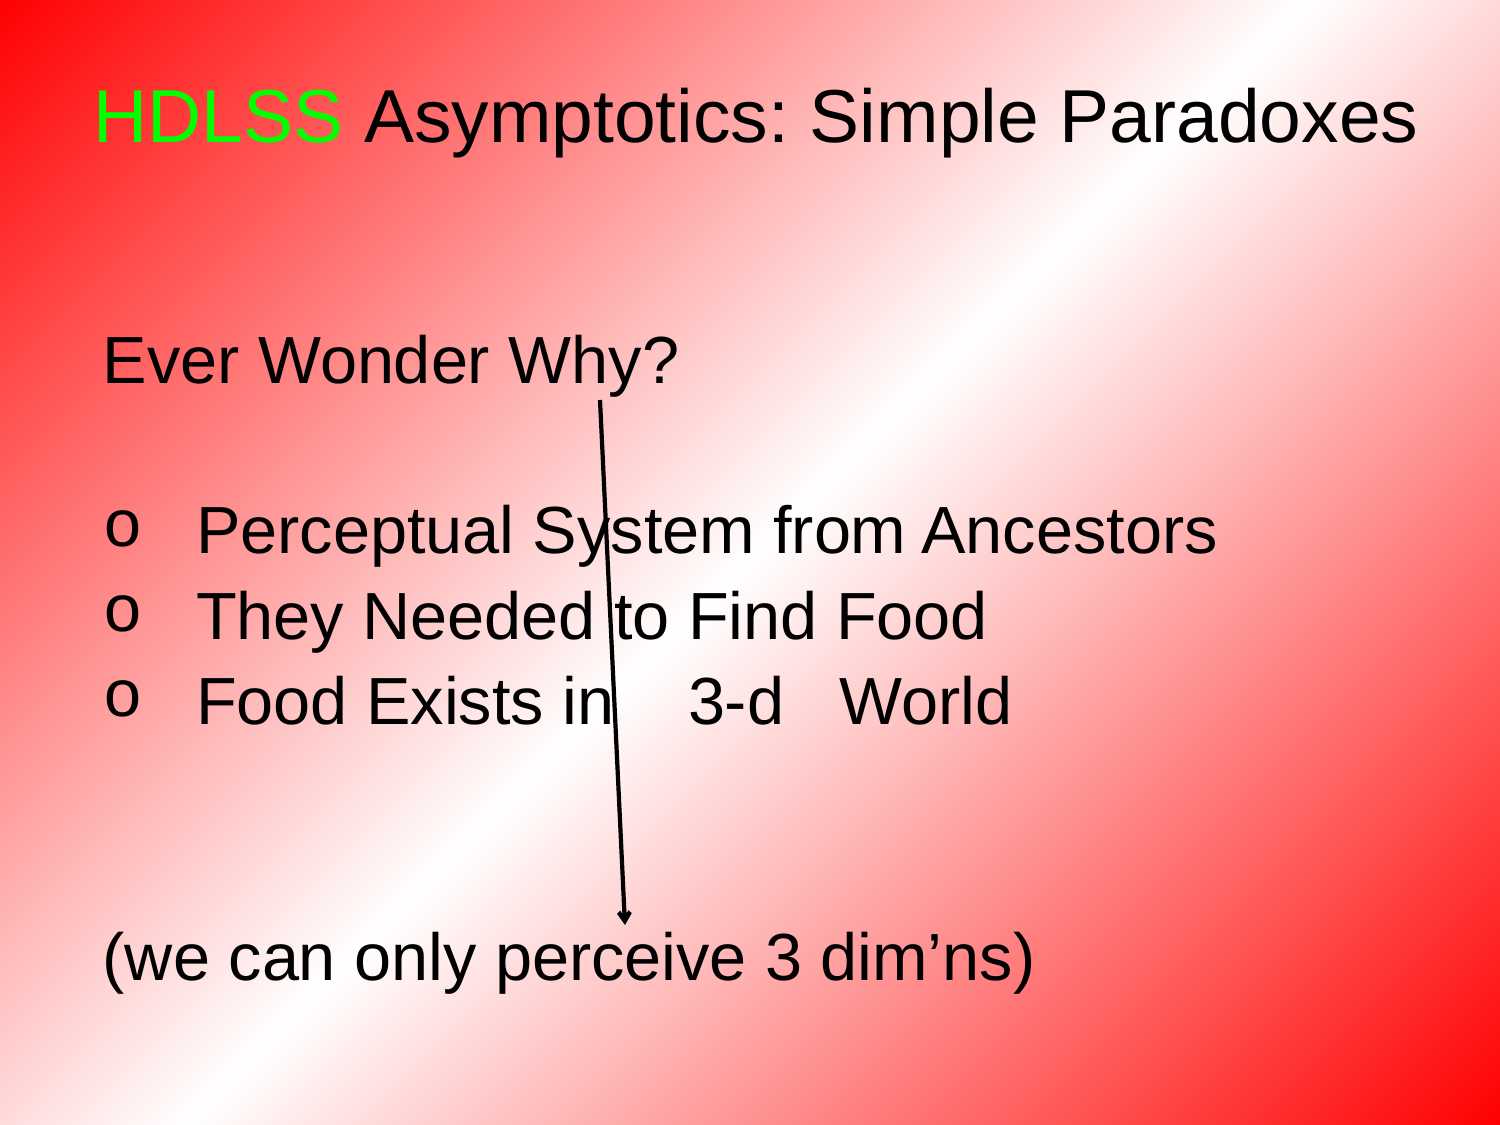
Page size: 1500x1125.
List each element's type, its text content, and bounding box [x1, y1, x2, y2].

list Ever Wonder Why? Perceptual System from Ancestors They Needed to Find Food Food Exists in 3-d World (we can only perceive 3 dim’ns) [87, 224, 1409, 1063]
title HDLSS Asymptotics: Simple Paradoxes [62, 37, 1450, 188]
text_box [599, 399, 626, 926]
